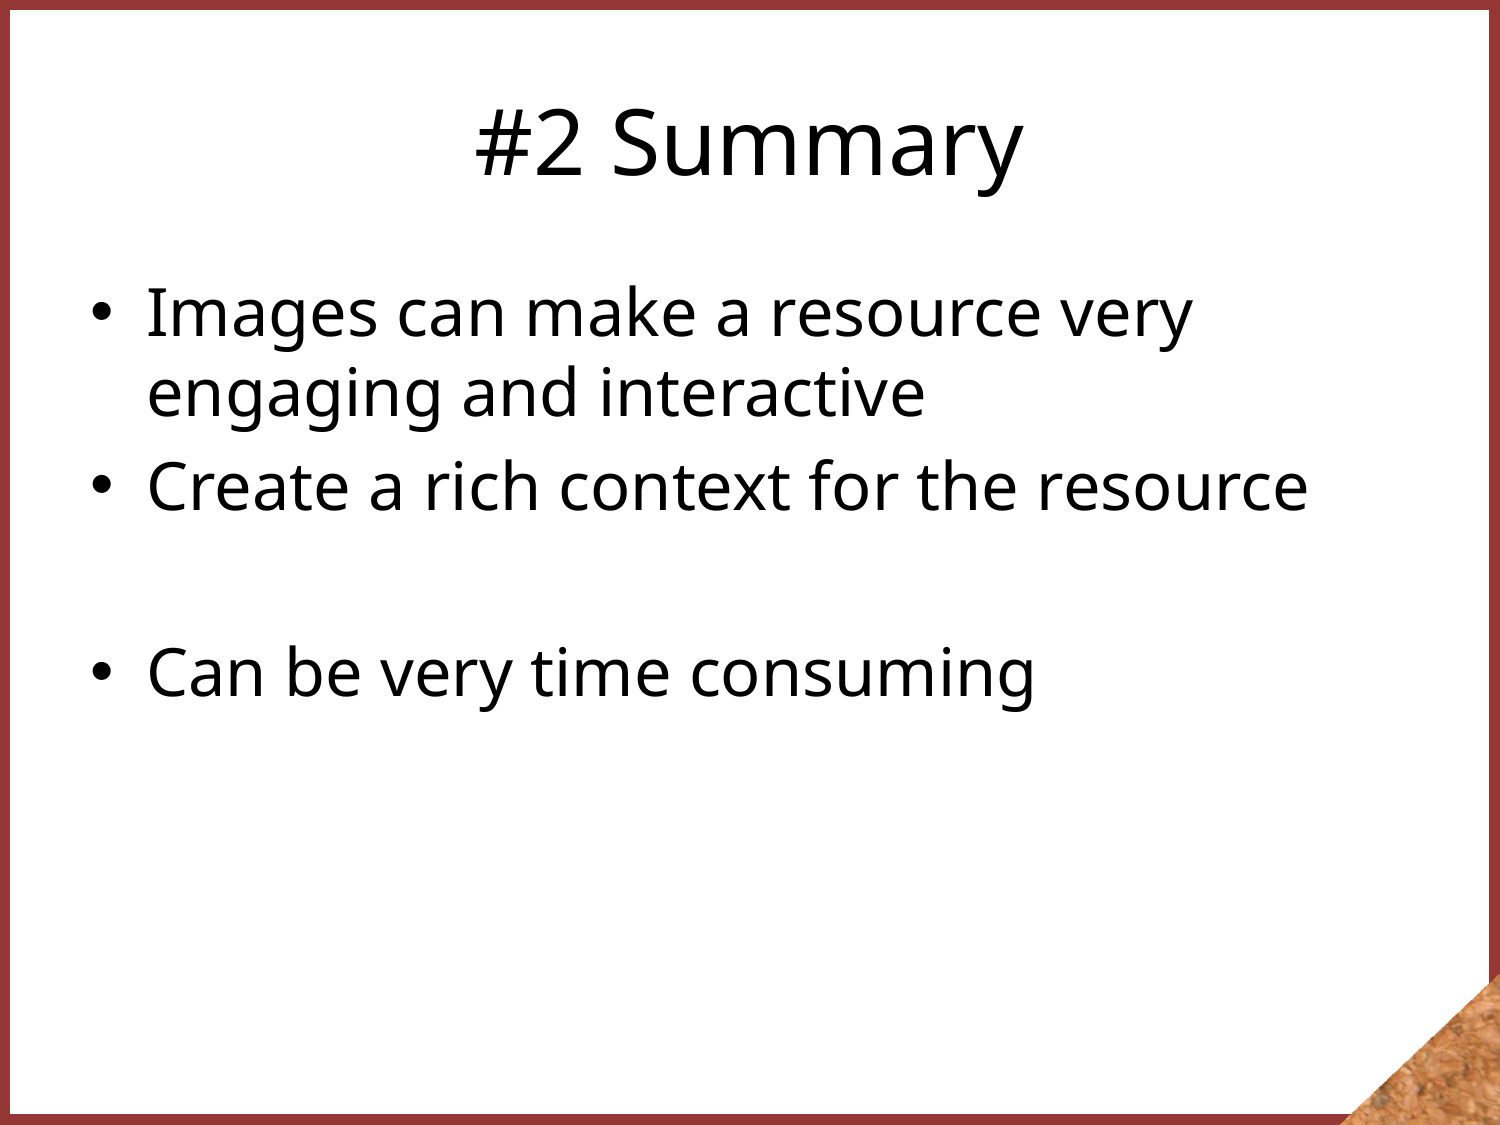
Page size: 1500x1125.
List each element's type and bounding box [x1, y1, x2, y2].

text_box [0, 0, 1500, 1125]
picture [1328, 962, 1500, 1125]
